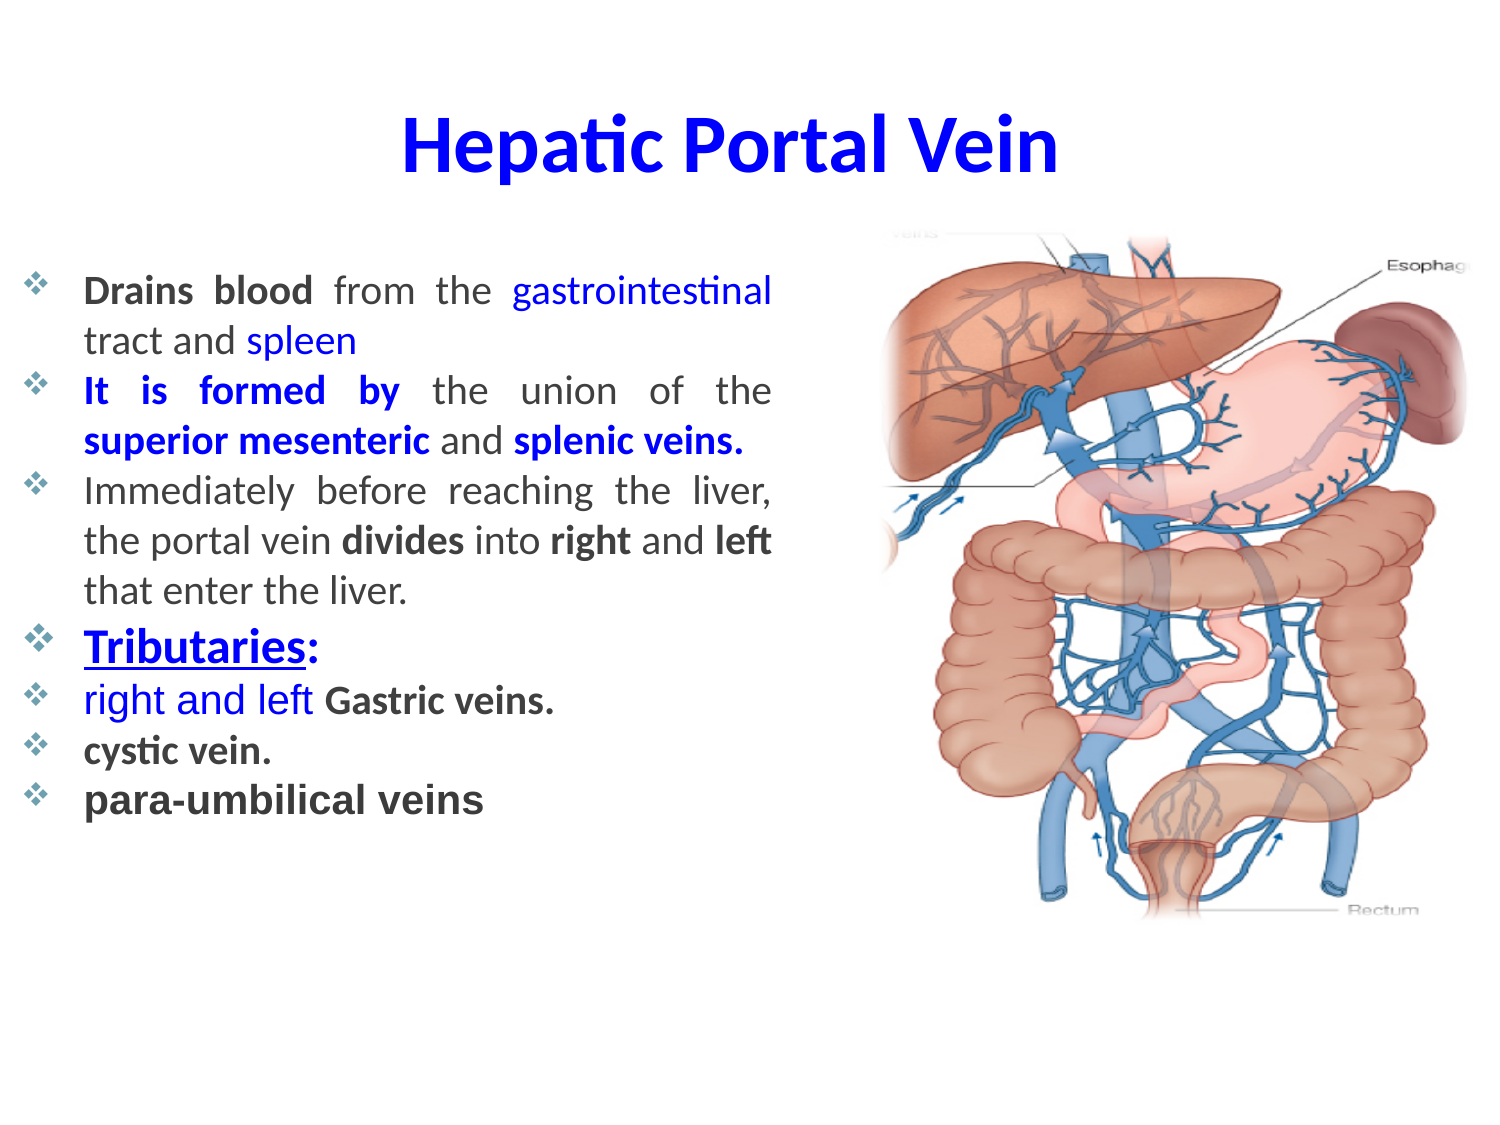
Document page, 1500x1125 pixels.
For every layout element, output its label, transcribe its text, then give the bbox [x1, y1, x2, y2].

title Hepatic Portal Vein [74, 37, 1388, 241]
picture [878, 226, 1474, 926]
list Drains blood from the gastrointestinal tract and spleen It is formed by the union of the superior mesenteric and splenic veins. Immediately before reaching the liver, the portal vein divides into right and left that enter the liver. Tributaries: right and left Gastric veins. cystic vein. para-umbilical veins [0, 255, 788, 909]
